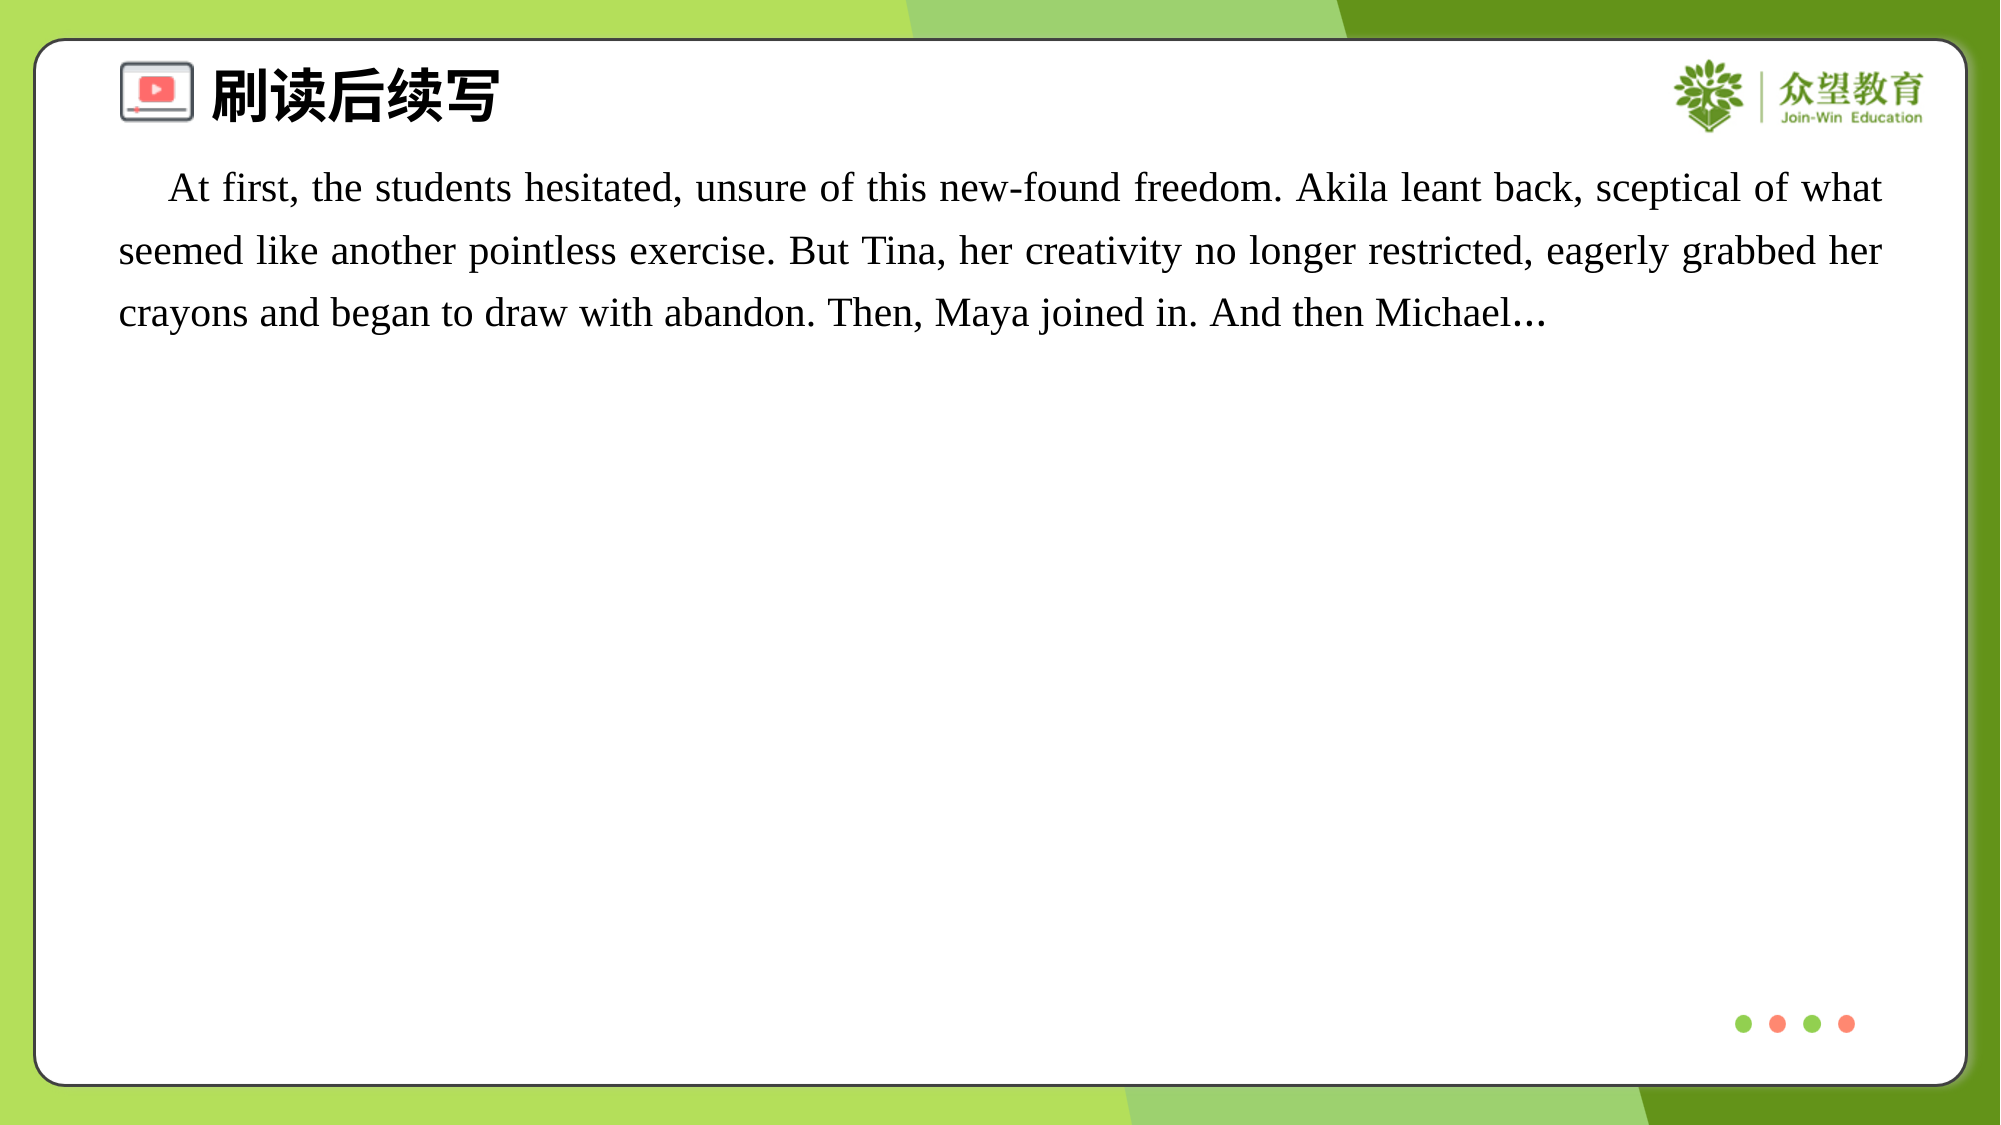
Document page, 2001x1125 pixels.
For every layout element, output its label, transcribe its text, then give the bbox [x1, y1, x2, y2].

text_box At first, the students hesitated, unsure of this new-found freedom. Akila leant back, sceptical of what seemed like another pointless exercise. But Tina, her creativity no longer restricted, eagerly grabbed her crayons and began to draw with abandon. Then, Maya joined in. And then Michael… [118, 147, 1883, 392]
picture [0, 0, 2000, 1125]
